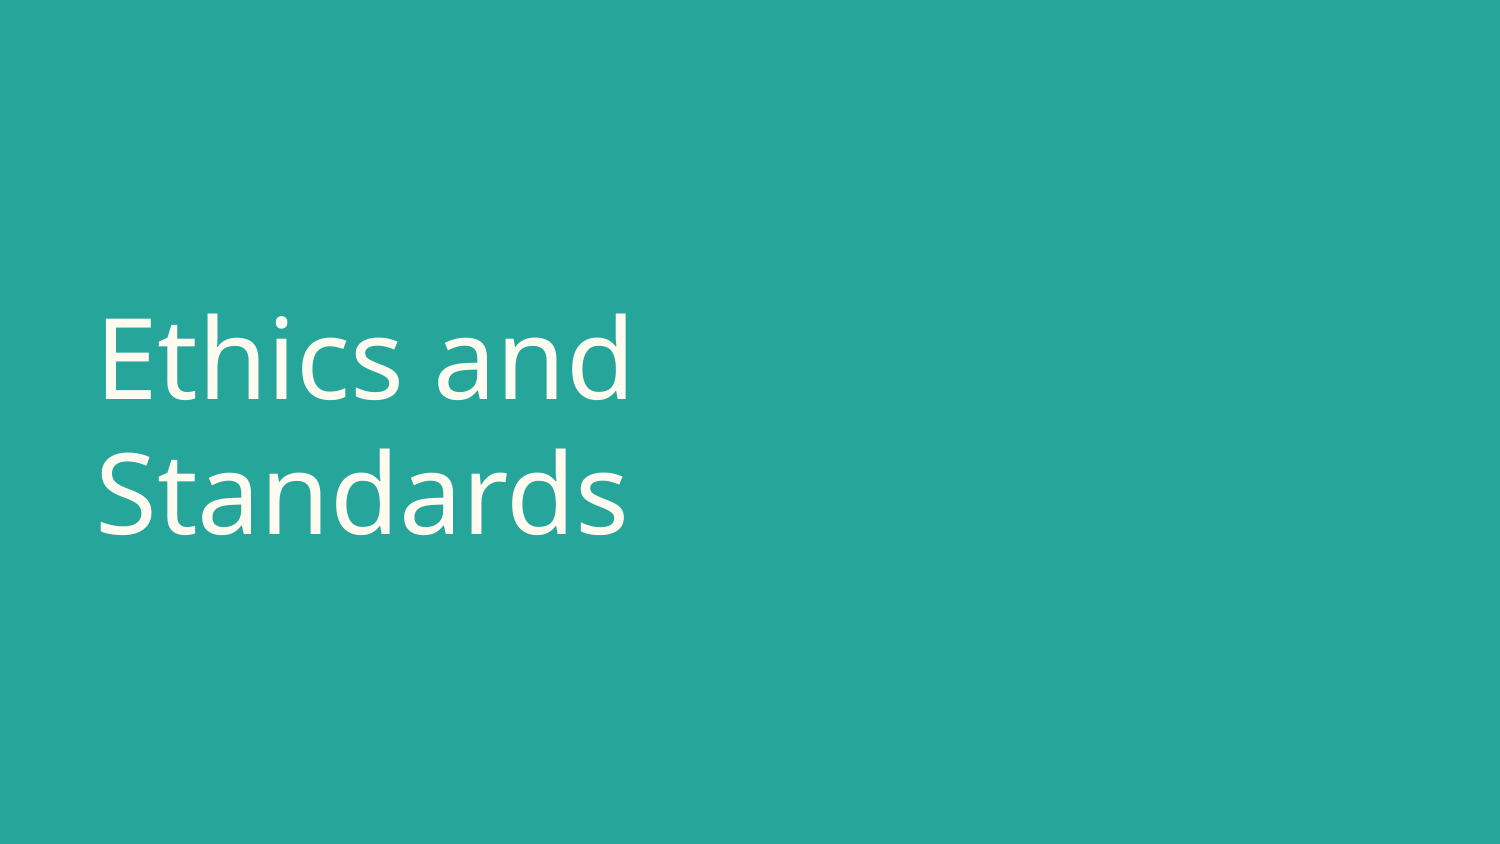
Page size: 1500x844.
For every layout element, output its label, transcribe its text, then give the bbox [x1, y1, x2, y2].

title Ethics and Standards [80, 86, 1000, 758]
